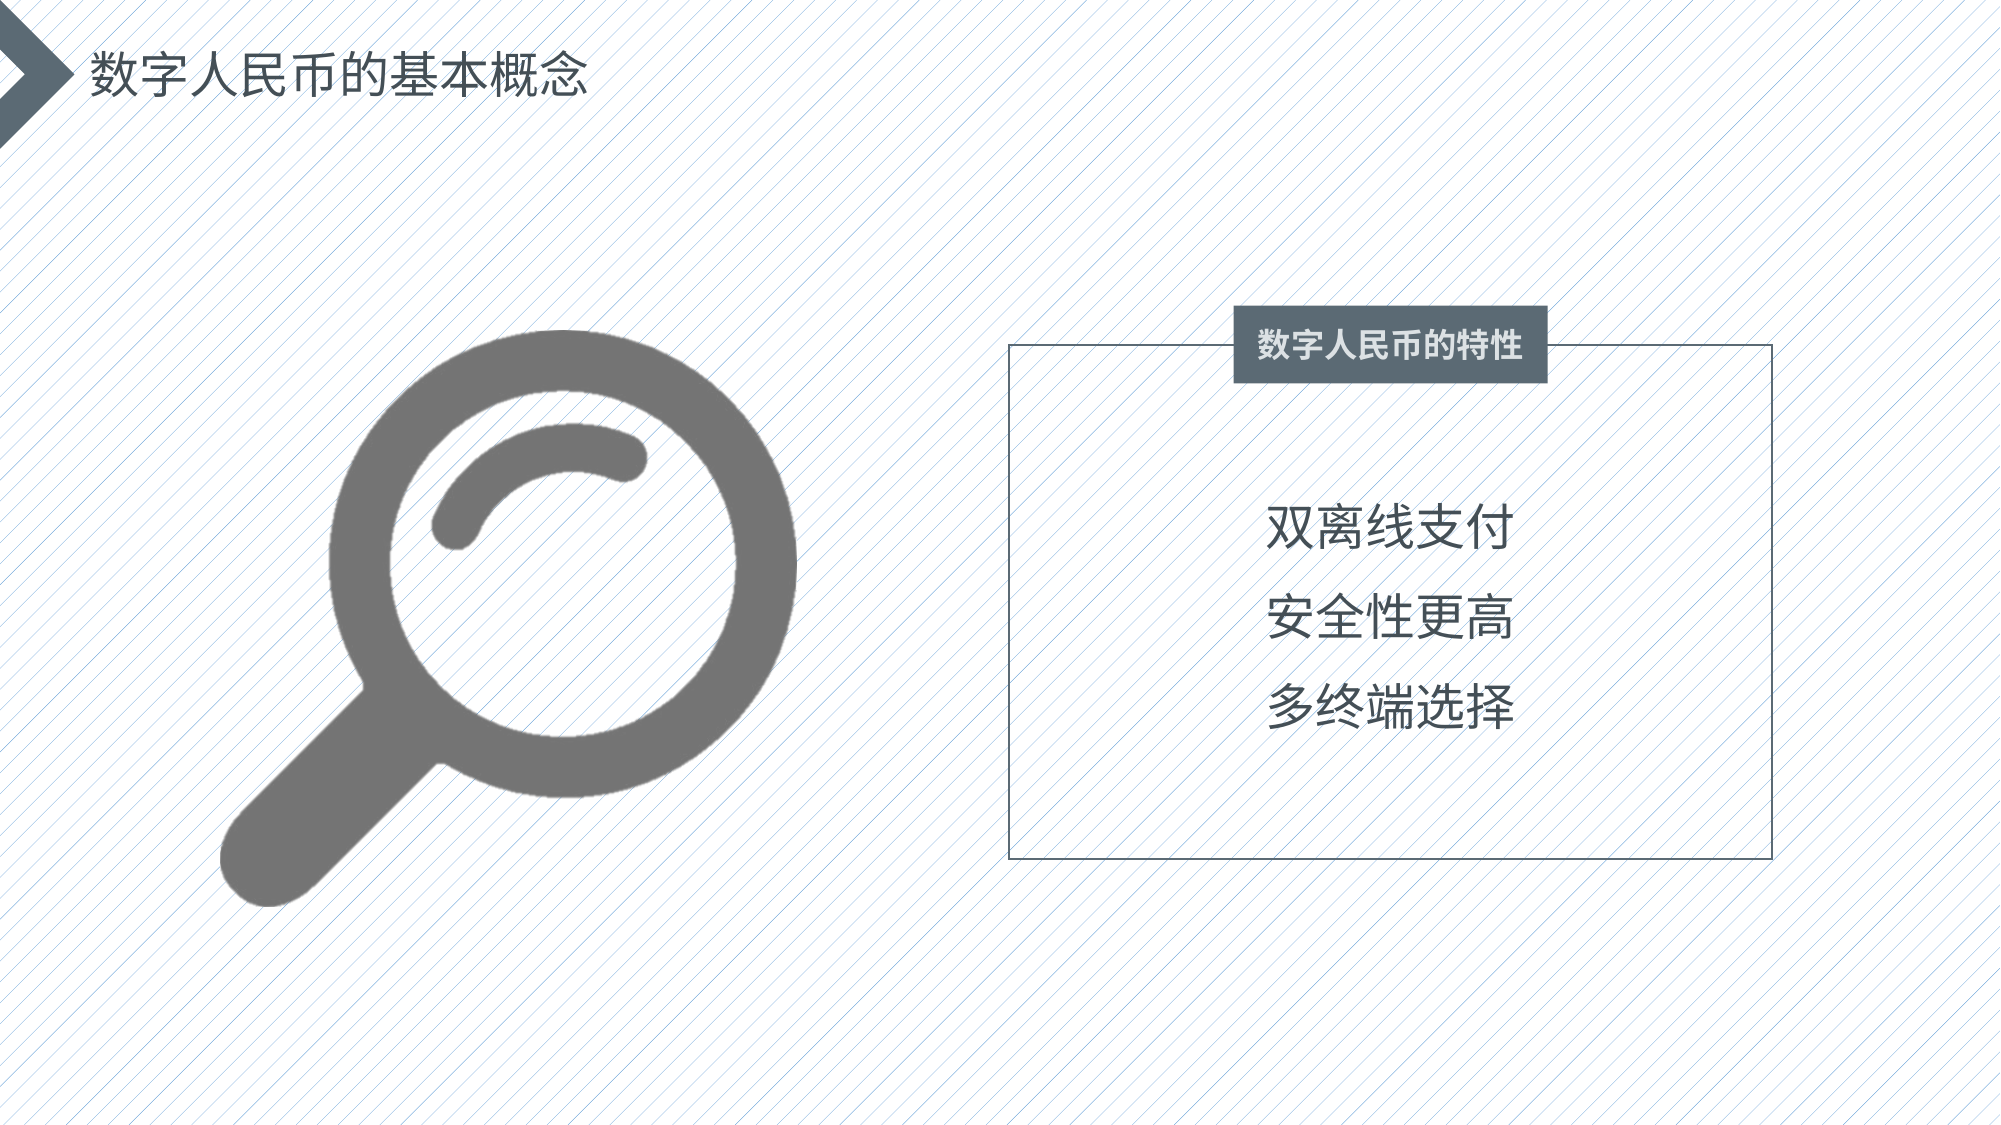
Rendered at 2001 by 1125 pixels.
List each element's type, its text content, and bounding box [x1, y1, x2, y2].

text_box 数字人民币的基本概念 [74, 36, 618, 112]
text_box [1008, 344, 1773, 860]
text_box 数字人民币的特性 [1232, 316, 1549, 372]
text_box 双离线支付 安全性更高 多终端选择 [1074, 457, 1707, 743]
text_box [1233, 305, 1549, 316]
picture [220, 330, 797, 907]
text_box [0, 0, 74, 151]
text_box [1233, 372, 1549, 384]
text_box [0, 21, 53, 128]
